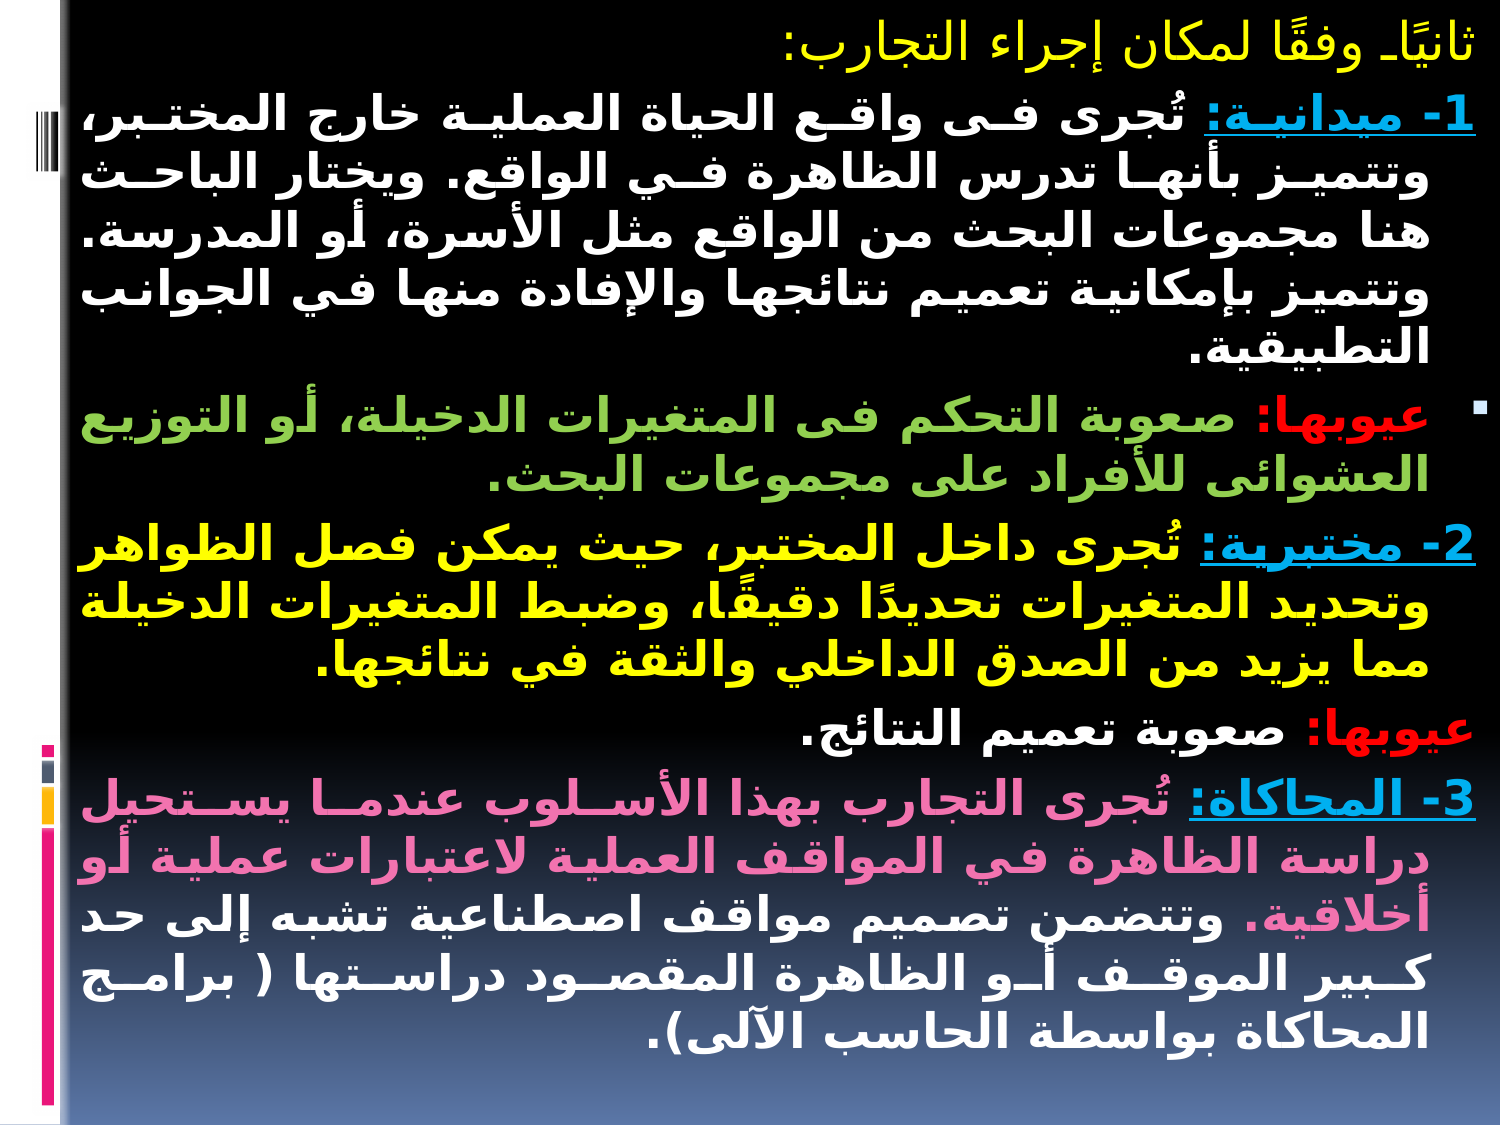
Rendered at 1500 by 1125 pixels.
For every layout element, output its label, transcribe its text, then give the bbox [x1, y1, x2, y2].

list ثانيًاـ وفقًا لمكان إجراء التجارب: 1- ميدانية: تُجرى فى واقع الحياة العملية خارج المختبر، وتتميز بأنها تدرس الظاهرة في الواقع. ويختار الباحث هنا مجموعات البحث من الواقع مثل الأسرة، أو المدرسة. وتتميز بإمكانية تعميم نتائجها والإفادة منها في الجوانب التطبيقية. عيوبها: صعوبة التحكم فى المتغيرات الدخيلة، أو التوزيع العشوائى للأفراد على مجموعات البحث. 2- مختبرية: تُجرى داخل المختبر، حيث يمكن فصل الظواهر وتحديد المتغيرات تحديدًا دقيقًا، وضبط المتغيرات الدخيلة مما يزيد من الصدق الداخلي والثقة في نتائجها. عيوبها: صعوبة تعميم النتائج. 3- المحاكاة: تُجرى التجارب بهذا الأسلوب عندما يستحيل دراسة الظاهرة في المواقف العملية لاعتبارات عملية أو أخلاقية. وتتضمن تصميم مواقف اصطناعية تشبه إلى حد كبير الموقف أو الظاهرة المقصود دراستها ( برامج المحاكاة بواسطة الحاسب الآلى). [64, 0, 1500, 1083]
